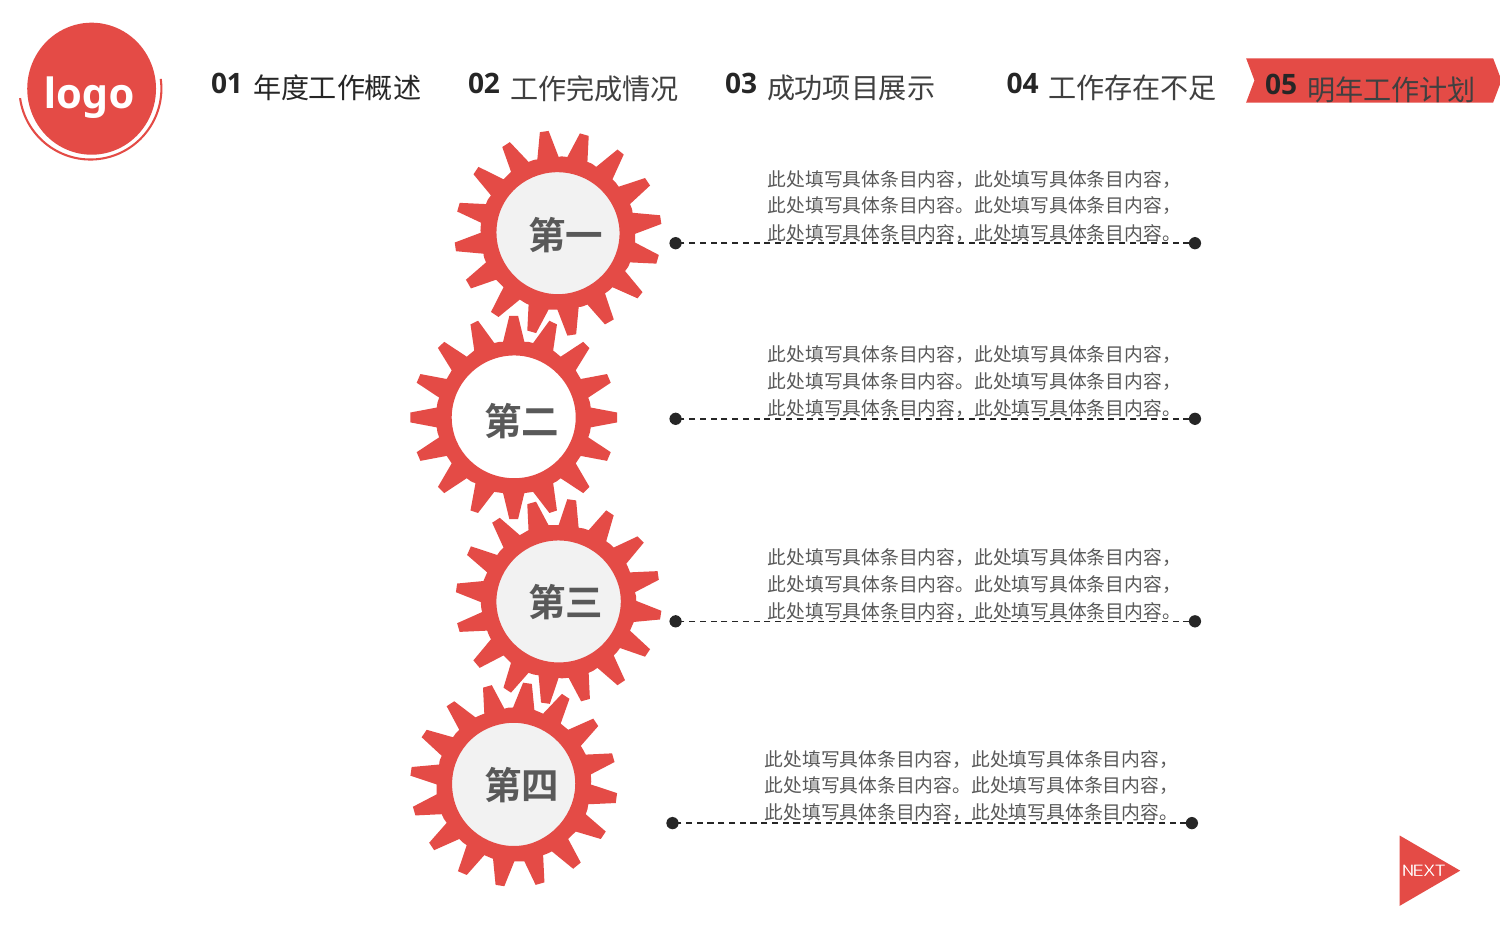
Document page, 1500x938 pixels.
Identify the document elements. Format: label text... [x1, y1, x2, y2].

text_box 明年工作计划 [1276, 48, 1500, 114]
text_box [8, 22, 170, 155]
text_box 此处填写具体条目内容，此处填写具体条目内容，此处填写具体条目内容。此处填写具体条目内容，此处填写具体条目内容，此处填写具体条目内容。 [753, 155, 1213, 252]
text_box 03 [710, 57, 774, 208]
text_box 05 [1250, 59, 1314, 209]
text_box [455, 498, 662, 705]
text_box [1, 0, 180, 178]
text_box 02 [453, 58, 517, 130]
text_box 工作完成情况 [479, 46, 709, 113]
text_box [1399, 835, 1461, 906]
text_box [410, 682, 618, 887]
text_box 第二 [469, 390, 575, 451]
text_box [1248, 56, 1276, 75]
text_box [454, 130, 662, 336]
text_box 此处填写具体条目内容，此处填写具体条目内容，此处填写具体条目内容。此处填写具体条目内容，此处填写具体条目内容，此处填写具体条目内容。 [749, 735, 1210, 832]
text_box 工作存在不足 [1017, 46, 1248, 112]
text_box 01 [196, 58, 260, 208]
text_box [410, 341, 618, 497]
text_box 此处填写具体条目内容，此处填写具体条目内容，此处填写具体条目内容。此处填写具体条目内容，此处填写具体条目内容，此处填写具体条目内容。 [753, 533, 1213, 630]
text_box 此处填写具体条目内容，此处填写具体条目内容，此处填写具体条目内容。此处填写具体条目内容，此处填写具体条目内容，此处填写具体条目内容。 [753, 331, 1213, 427]
text_box 04 [991, 57, 1056, 155]
text_box 成功项目展示 [736, 46, 966, 112]
text_box 年度工作概述 [222, 46, 452, 112]
